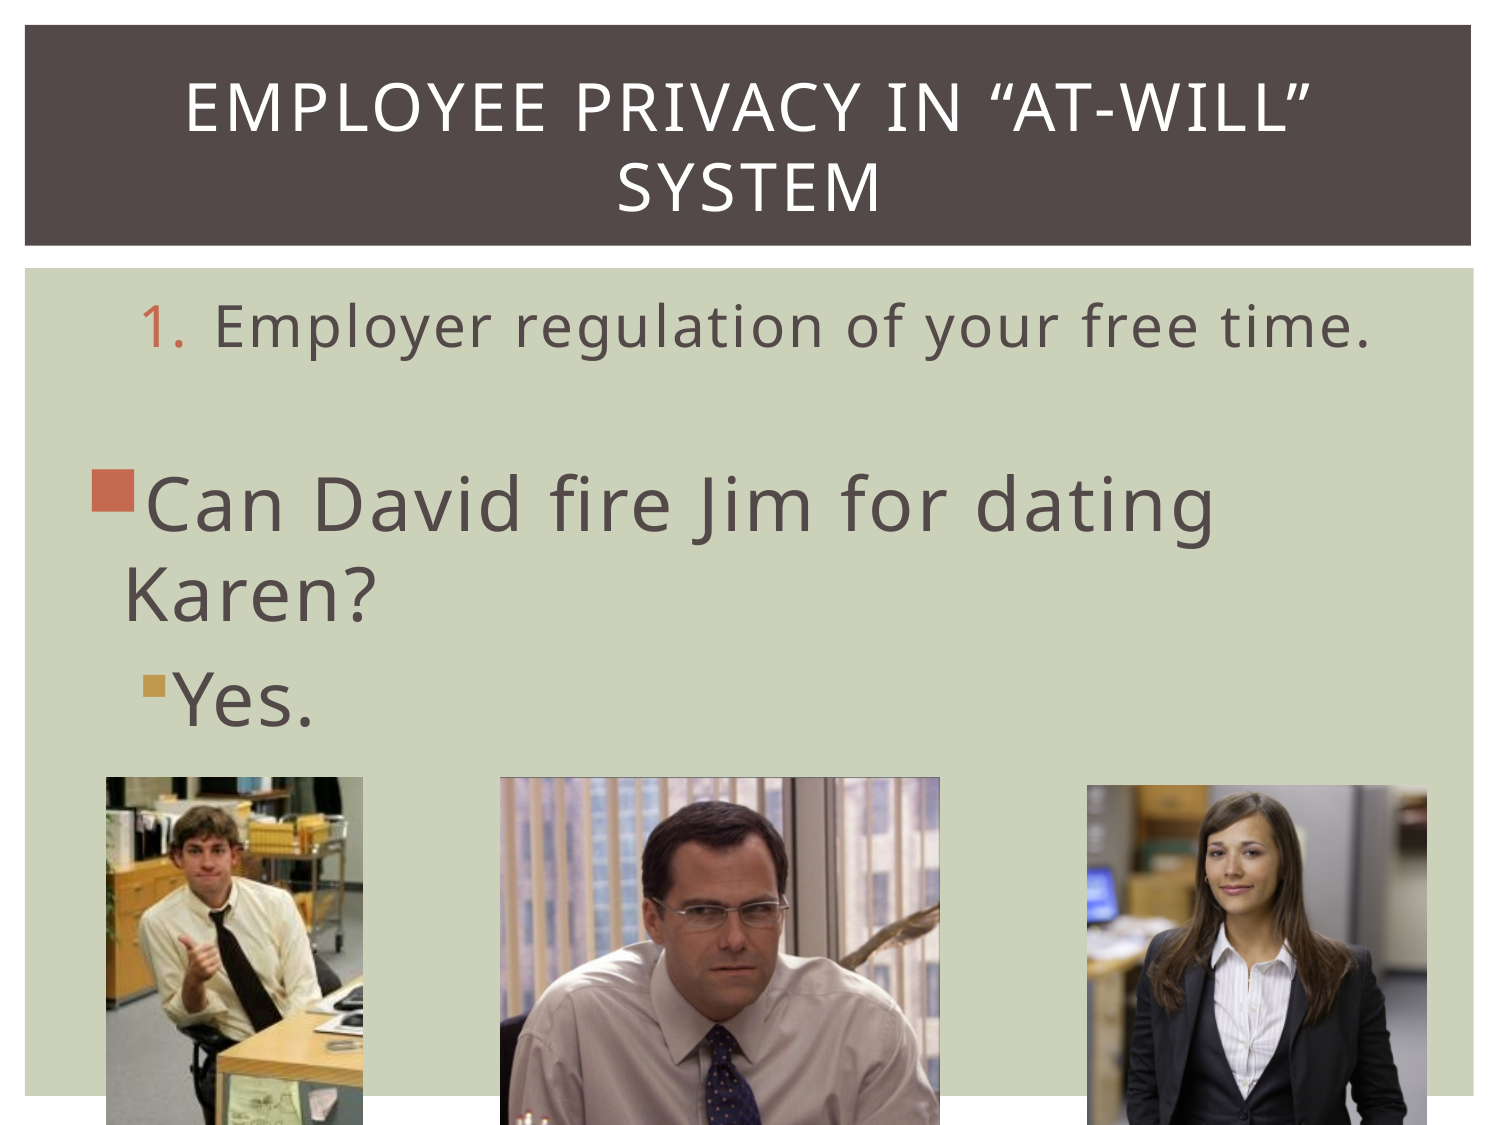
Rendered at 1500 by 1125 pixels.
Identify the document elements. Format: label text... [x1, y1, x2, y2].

picture [106, 777, 363, 1125]
picture [499, 777, 940, 1125]
picture [1087, 785, 1427, 1125]
list Employer regulation of your free time. Can David fire Jim for dating Karen? Yes. [62, 281, 1442, 1005]
title Employee privacy in “at-will” system [62, 58, 1438, 232]
